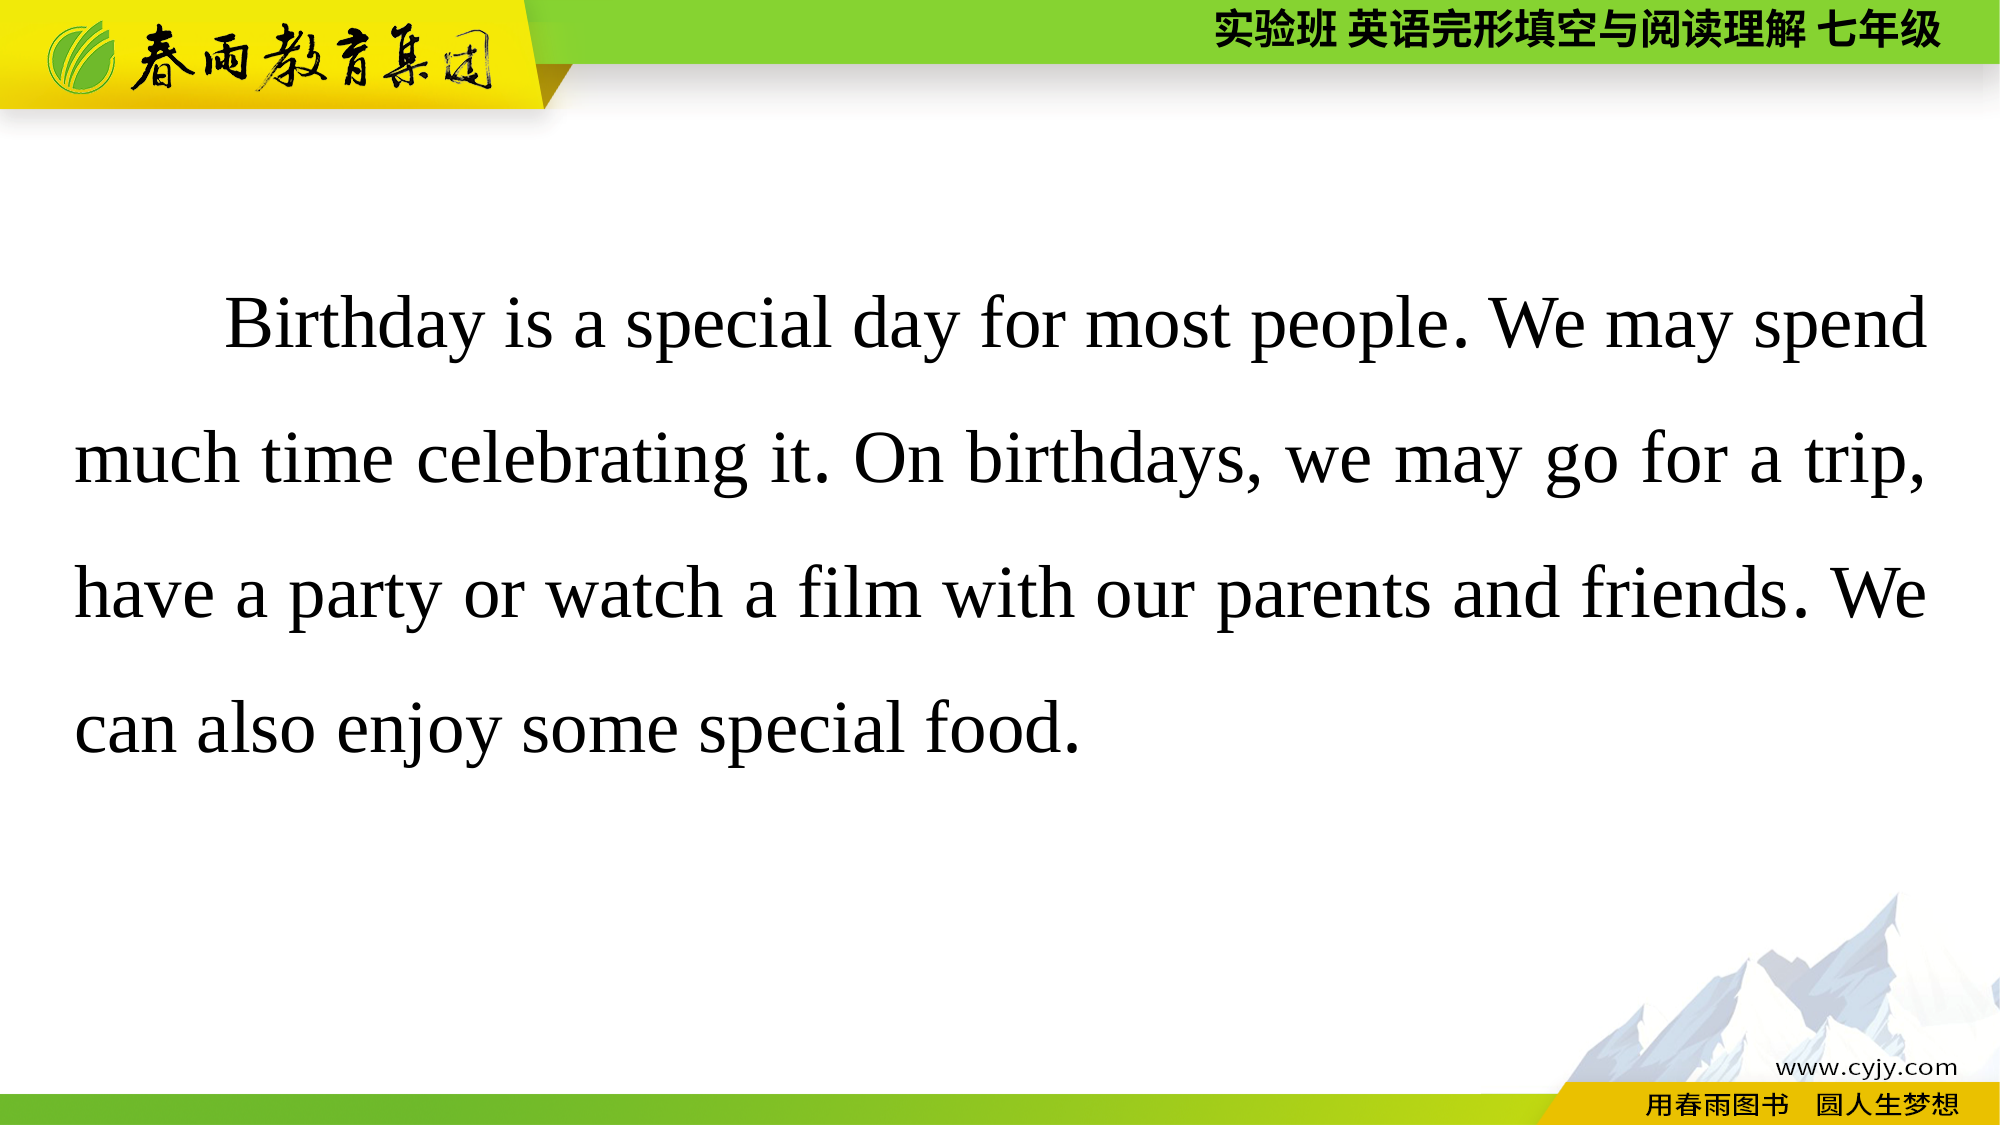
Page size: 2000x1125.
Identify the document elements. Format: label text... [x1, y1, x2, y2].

picture [0, 0, 2000, 1125]
list Birthday is a special day for most people. We may spend much time celebrating it. On birthdays, we may go for a trip, have a party or watch a film with our parents and friends. We can also enjoy some special food. [59, 219, 1944, 764]
